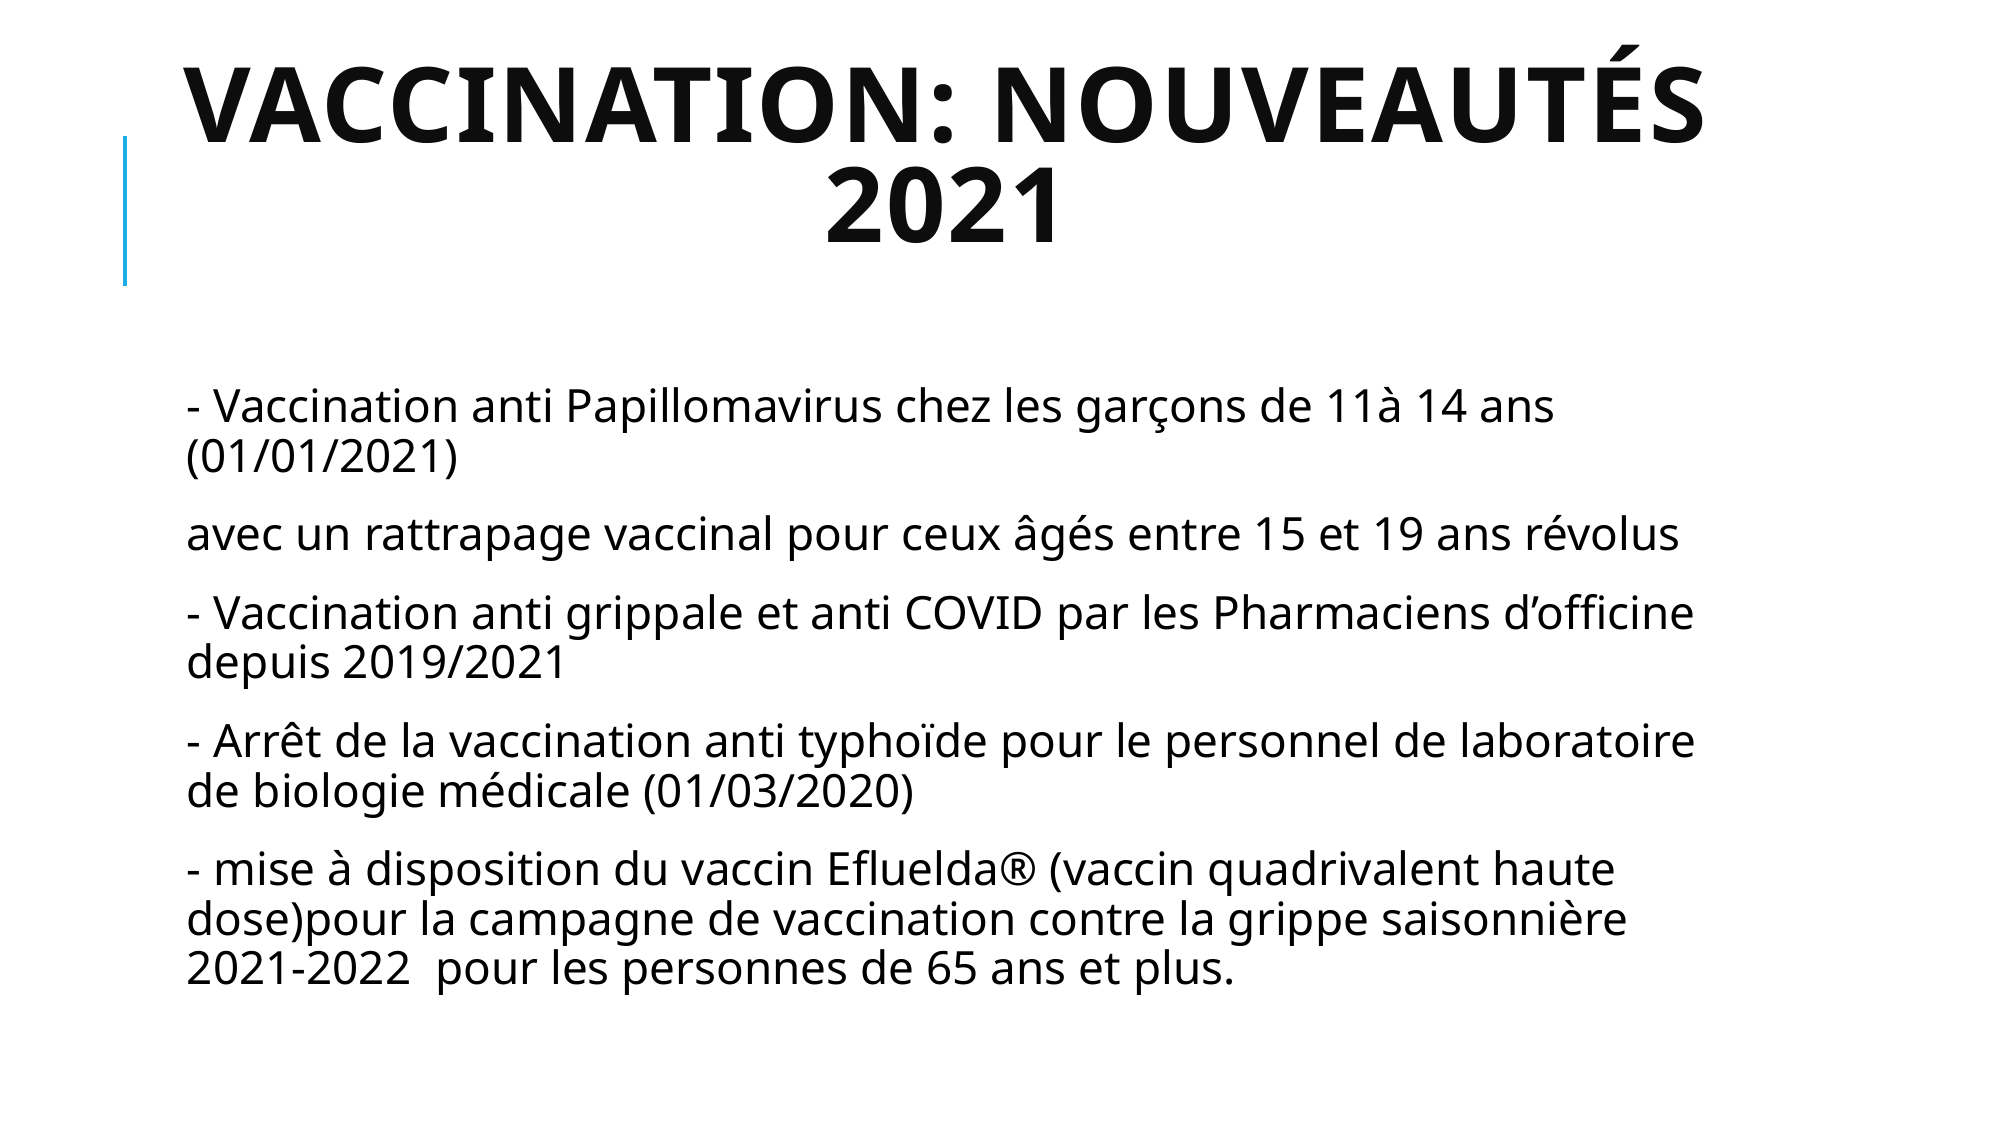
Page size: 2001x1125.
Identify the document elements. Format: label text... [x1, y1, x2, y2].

list - Vaccination anti Papillomavirus chez les garçons de 11à 14 ans (01/01/2021) avec un rattrapage vaccinal pour ceux âgés entre 15 et 19 ans révolus - Vaccination anti grippale et anti COVID par les Pharmaciens d’officine depuis 2019/2021 - Arrêt de la vaccination anti typhoïde pour le personnel de laboratoire de biologie médicale (01/03/2020) - mise à disposition du vaccin Efluelda® (vaccin quadrivalent haute dose)pour la campagne de vaccination contre la grippe saisonnière 2021-2022 pour les personnes de 65 ans et plus. [164, 375, 1759, 1110]
title Vaccination: Nouveautés 2021 [149, 39, 1745, 286]
